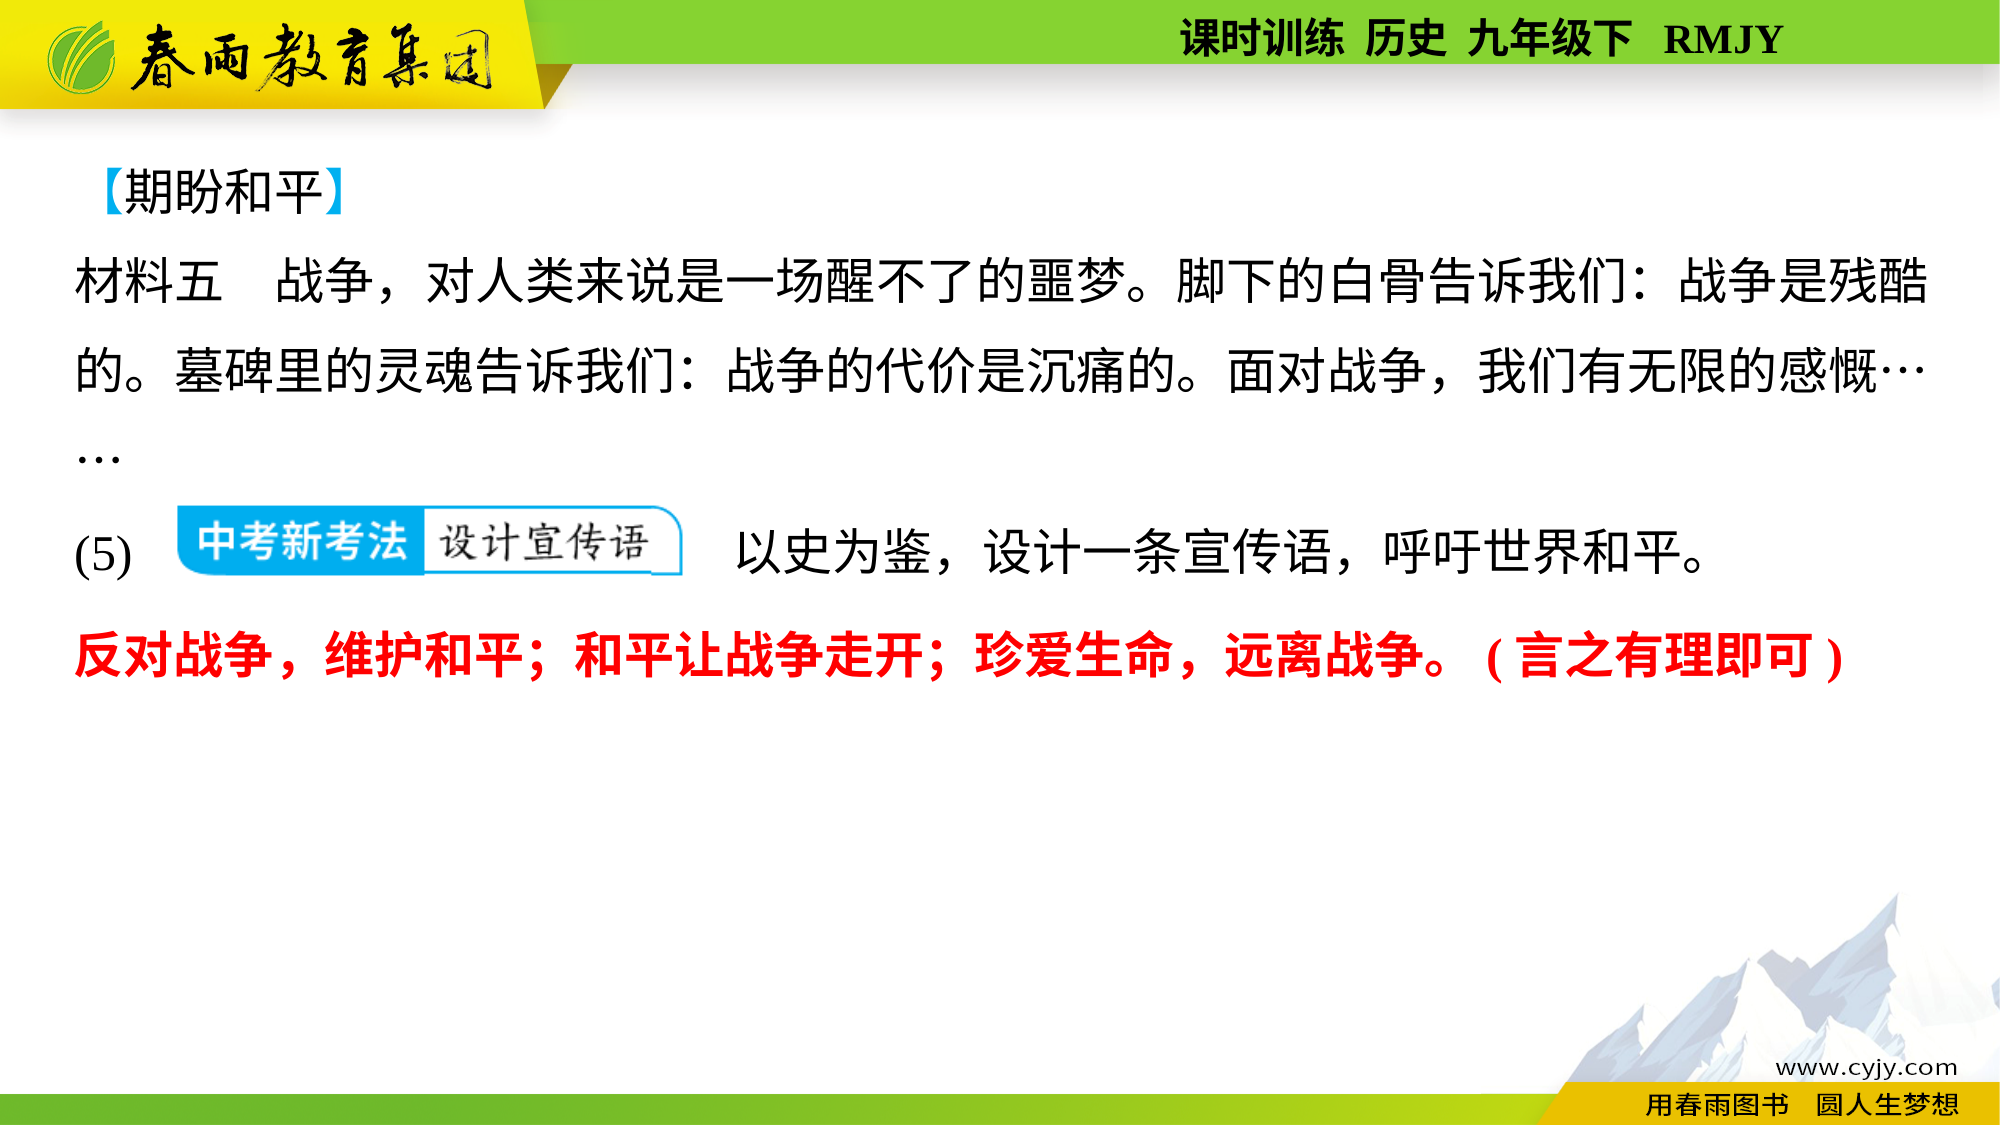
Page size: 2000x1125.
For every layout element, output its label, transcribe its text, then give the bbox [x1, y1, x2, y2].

picture [0, 0, 2000, 1125]
text_box 反对战争，维护和平；和平让战争走开；珍爱生命，远离战争。(言之有理即可) [59, 586, 1944, 691]
list 【期盼和平】 材料五 战争，对人类来说是一场醒不了的噩梦。脚下的白骨告诉我们：战争是残酷的。墓碑里的灵魂告诉我们：战争的代价是沉痛的。面对战争，我们有无限的感慨…… (5) 以史为鉴，设计一条宣传语，呼吁世界和平。 [59, 122, 1944, 582]
